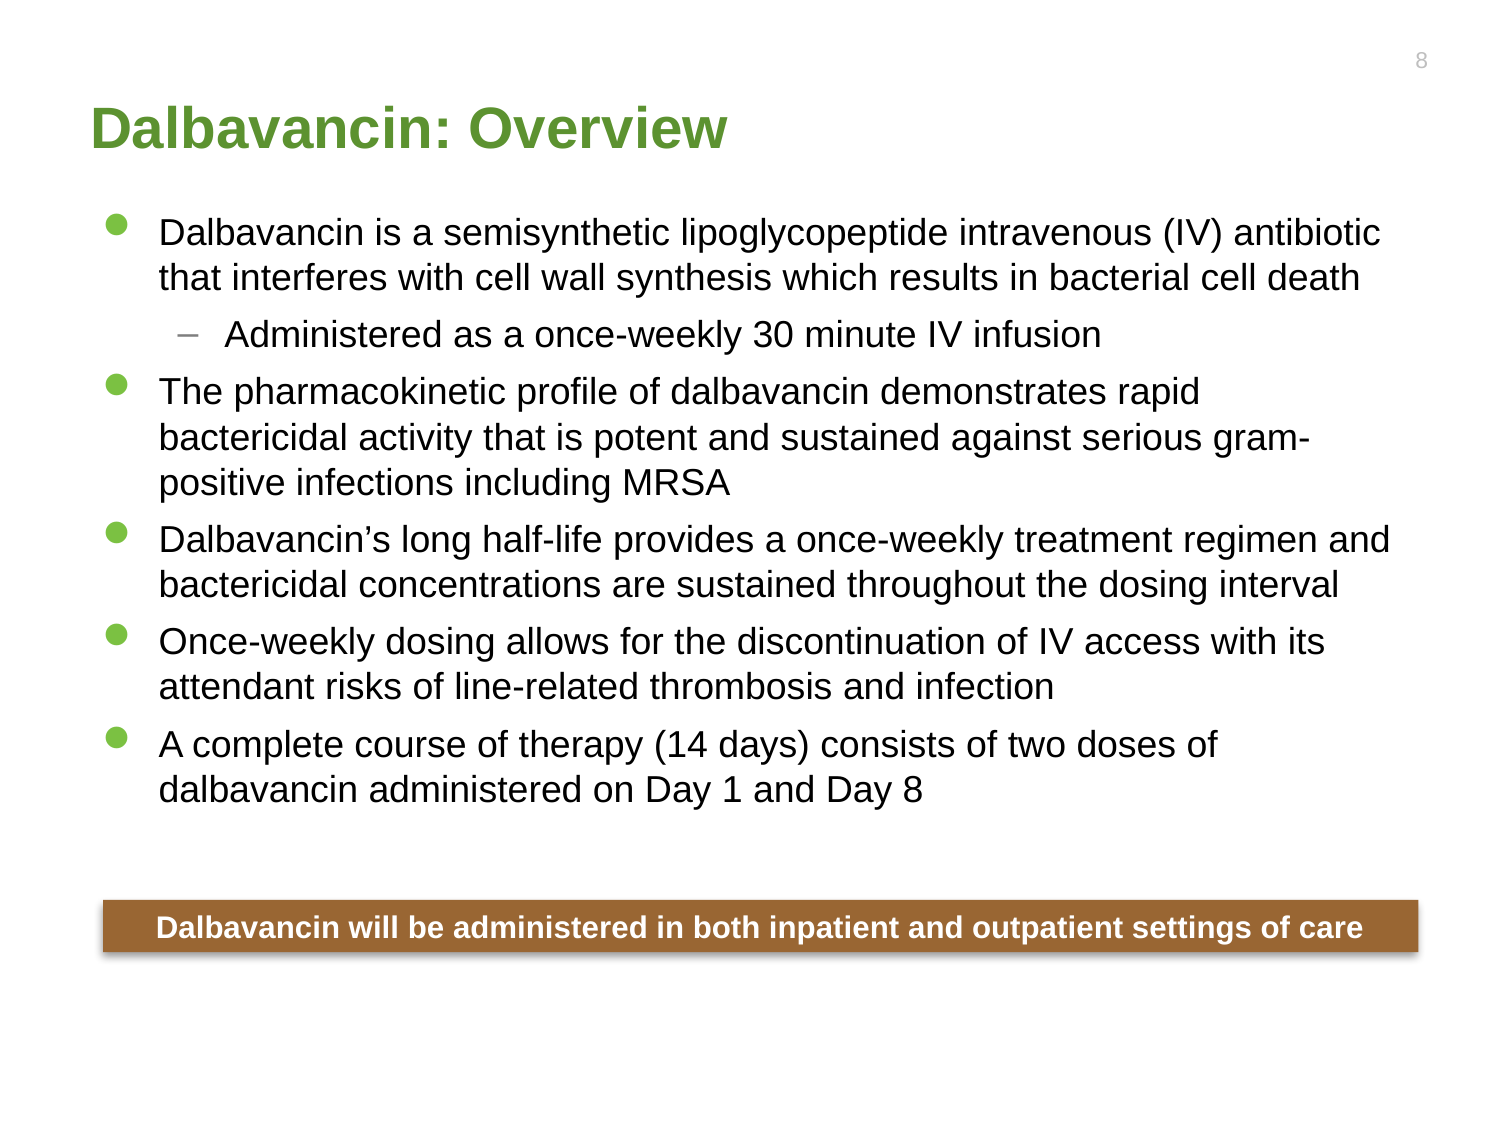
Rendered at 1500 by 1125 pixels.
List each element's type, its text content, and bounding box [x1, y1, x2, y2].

title Dalbavancin: Overview [75, 24, 1288, 169]
list Dalbavancin is a semisynthetic lipoglycopeptide intravenous (IV) antibiotic that interferes with cell wall synthesis which results in bacterial cell death Administered as a once-weekly 30 minute IV infusion The pharmacokinetic profile of dalbavancin demonstrates rapid bactericidal activity that is potent and sustained against serious gram-positive infections including MRSA Dalbavancin’s long half-life provides a once-weekly treatment regimen and bactericidal concentrations are sustained throughout the dosing interval Once-weekly dosing allows for the discontinuation of IV access with its attendant risks of line-related thrombosis and infection A complete course of therapy (14 days) consists of two doses of dalbavancin administered on Day 1 and Day 8 [87, 200, 1407, 1063]
text_box Dalbavancin will be administered in both inpatient and outpatient settings of care [103, 899, 1419, 953]
text_box 8 [1288, 38, 1443, 81]
